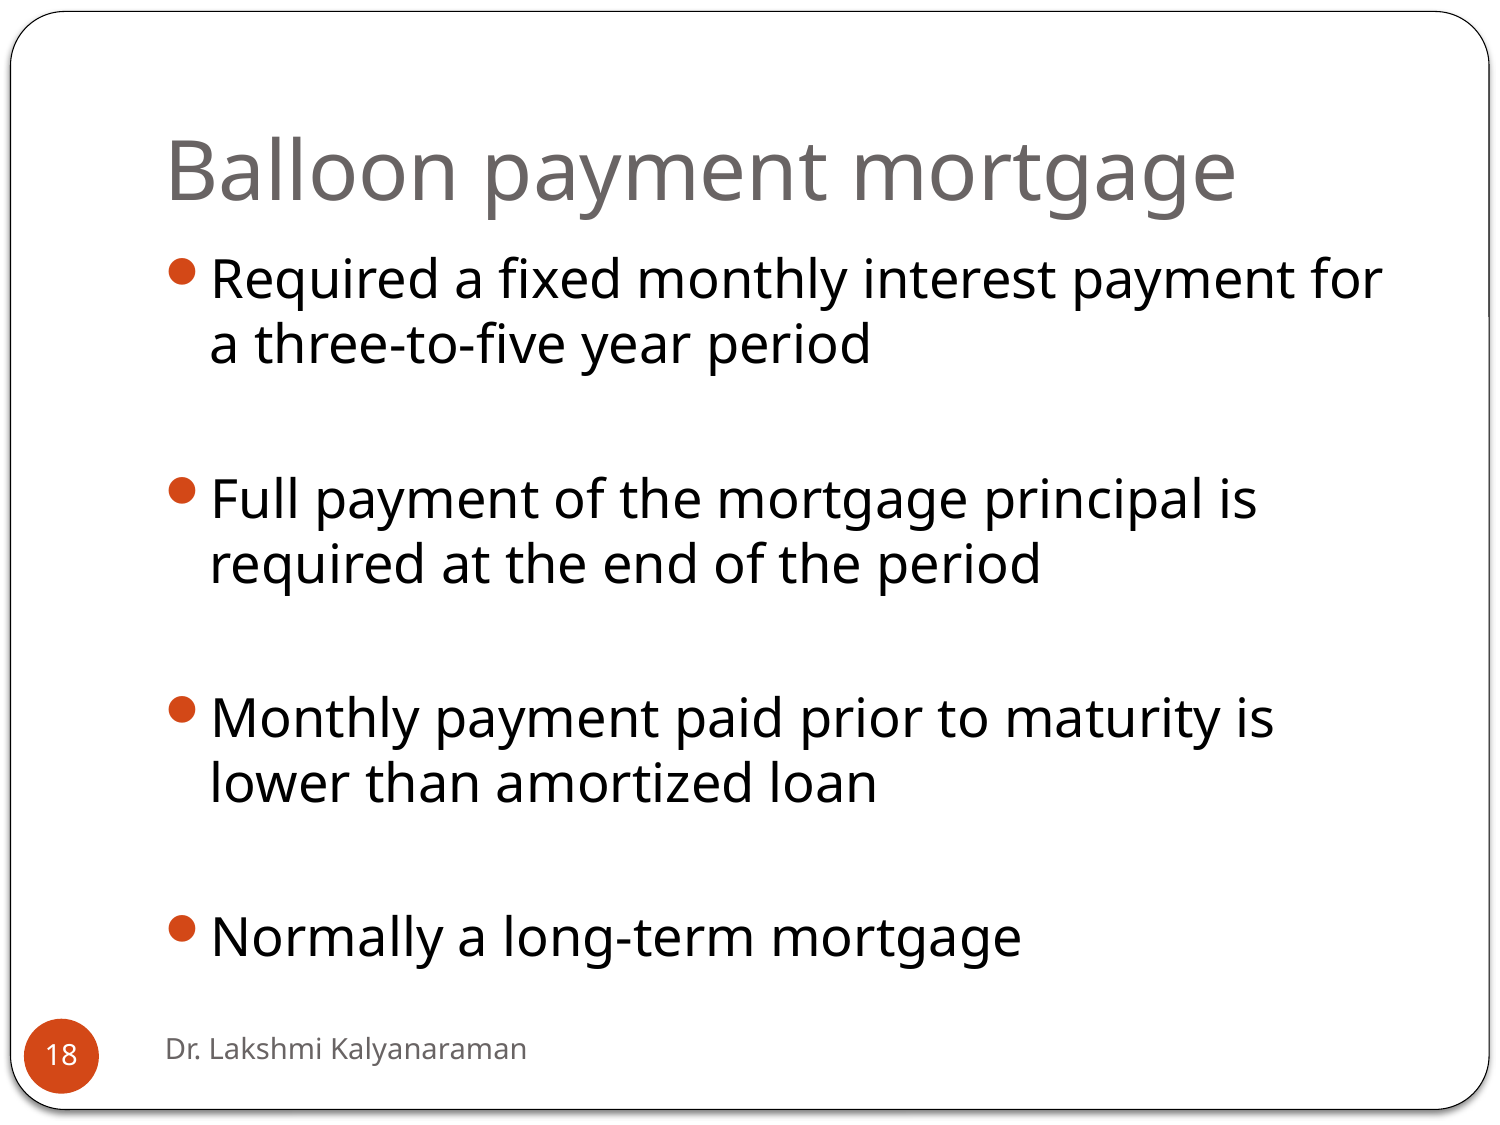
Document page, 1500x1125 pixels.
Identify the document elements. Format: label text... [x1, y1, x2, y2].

list Required a fixed monthly interest payment for a three-to-five year period Full payment of the mortgage principal is required at the end of the period Monthly payment paid prior to maturity is lower than amortized loan Normally a long-term mortgage [150, 237, 1425, 988]
footer Dr. Lakshmi Kalyanaraman [150, 1012, 800, 1088]
slide_number 18 [23, 1018, 99, 1094]
title Balloon payment mortgage [150, 45, 1425, 233]
